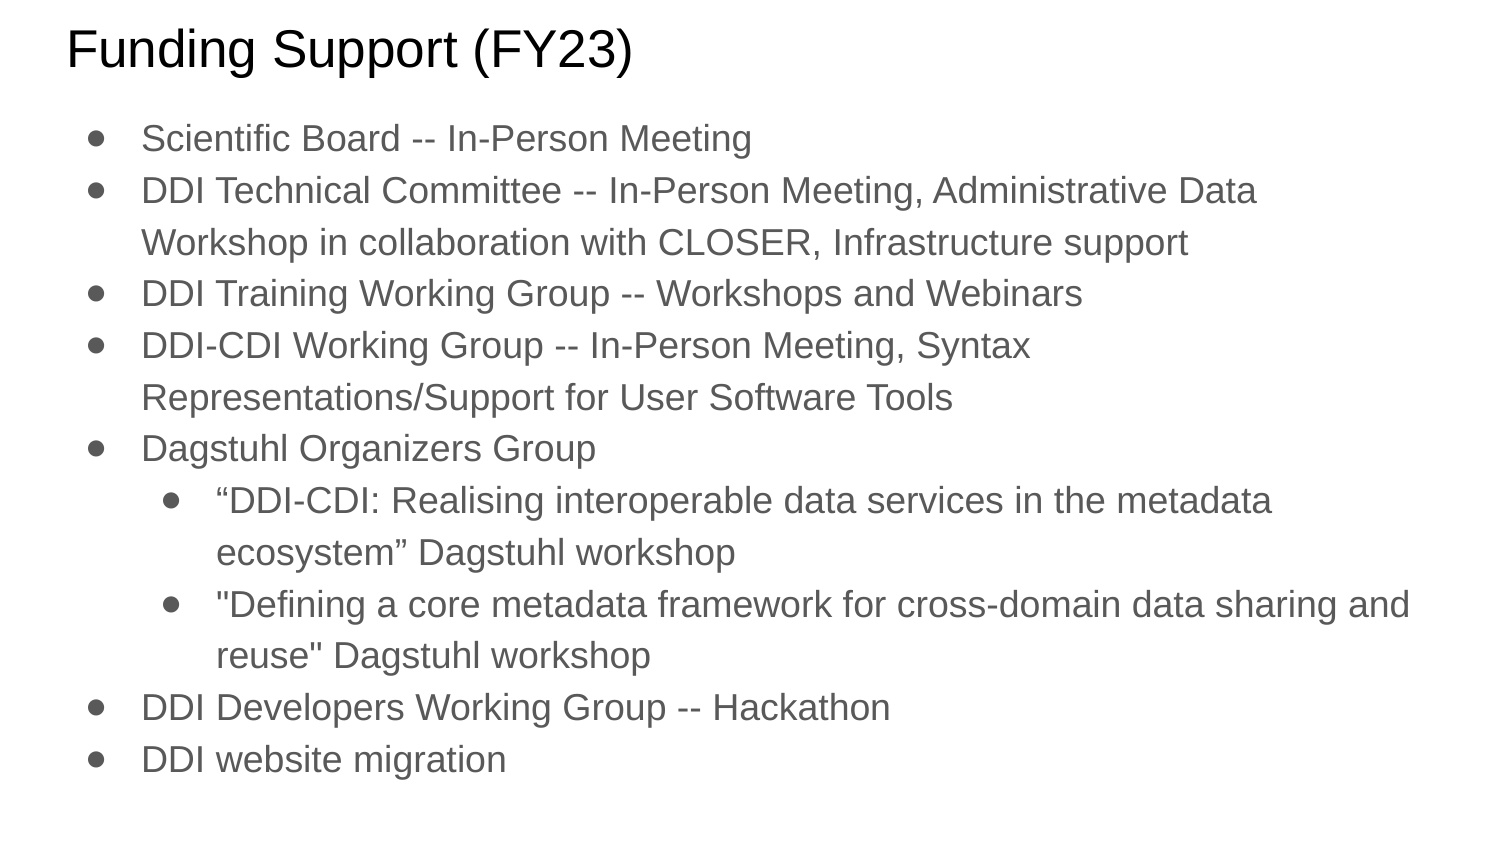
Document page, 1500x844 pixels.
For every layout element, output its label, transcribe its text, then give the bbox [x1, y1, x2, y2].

list Scientific Board -- In-Person Meeting DDI Technical Committee -- In-Person Meeting, Administrative Data Workshop in collaboration with CLOSER, Infrastructure support DDI Training Working Group -- Workshops and Webinars DDI-CDI Working Group -- In-Person Meeting, Syntax Representations/Support for User Software Tools Dagstuhl Organizers Group “DDI-CDI: Realising interoperable data services in the metadata ecosystem” Dagstuhl workshop "Defining a core metadata framework for cross-domain data sharing and reuse" Dagstuhl workshop DDI Developers Working Group -- Hackathon DDI website migration [51, 92, 1449, 806]
title Funding Support (FY23) [51, 0, 1449, 92]
